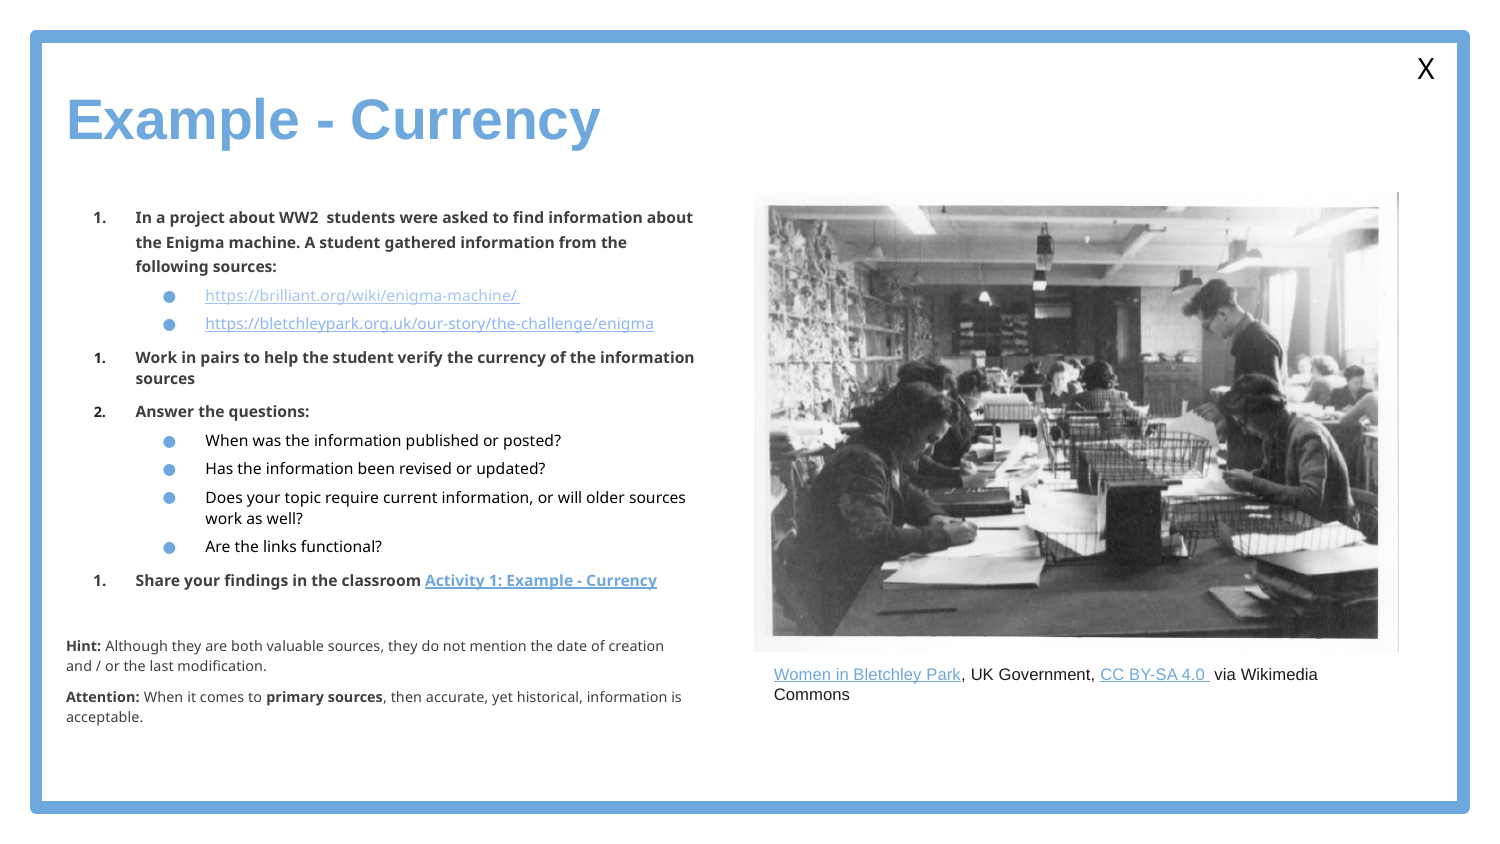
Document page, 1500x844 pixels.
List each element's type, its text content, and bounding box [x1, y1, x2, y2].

title Example - Currency [51, 72, 1449, 167]
list In a project about WW2 students were asked to find information about the Enigma machine. A student gathered information from the following sources: https://brilliant.org/wiki/enigma-machine/ https://bletchleypark.org.uk/our-story/the-challenge/enigma Work in pairs to help the student verify the currency of the information sources Answer the questions: When was the information published or posted? Has the information been revised or updated? Does your topic require current information, or will older sources work as well? Are the links functional? Share your findings in the classroom Activity 1: Example - Currency Hint: Although they are both valuable sources, they do not mention the date of creation and / or the last modification. Attention: When it comes to primary sources, then accurate, yet historical, information is acceptable. [51, 189, 719, 750]
picture [754, 192, 1399, 652]
text_box Women in Bletchley Park, UK Government, CC BY-SA 4.0 via Wikimedia Commons [759, 660, 1394, 719]
text_box [36, 36, 1464, 808]
text_box X [1402, 34, 1451, 100]
